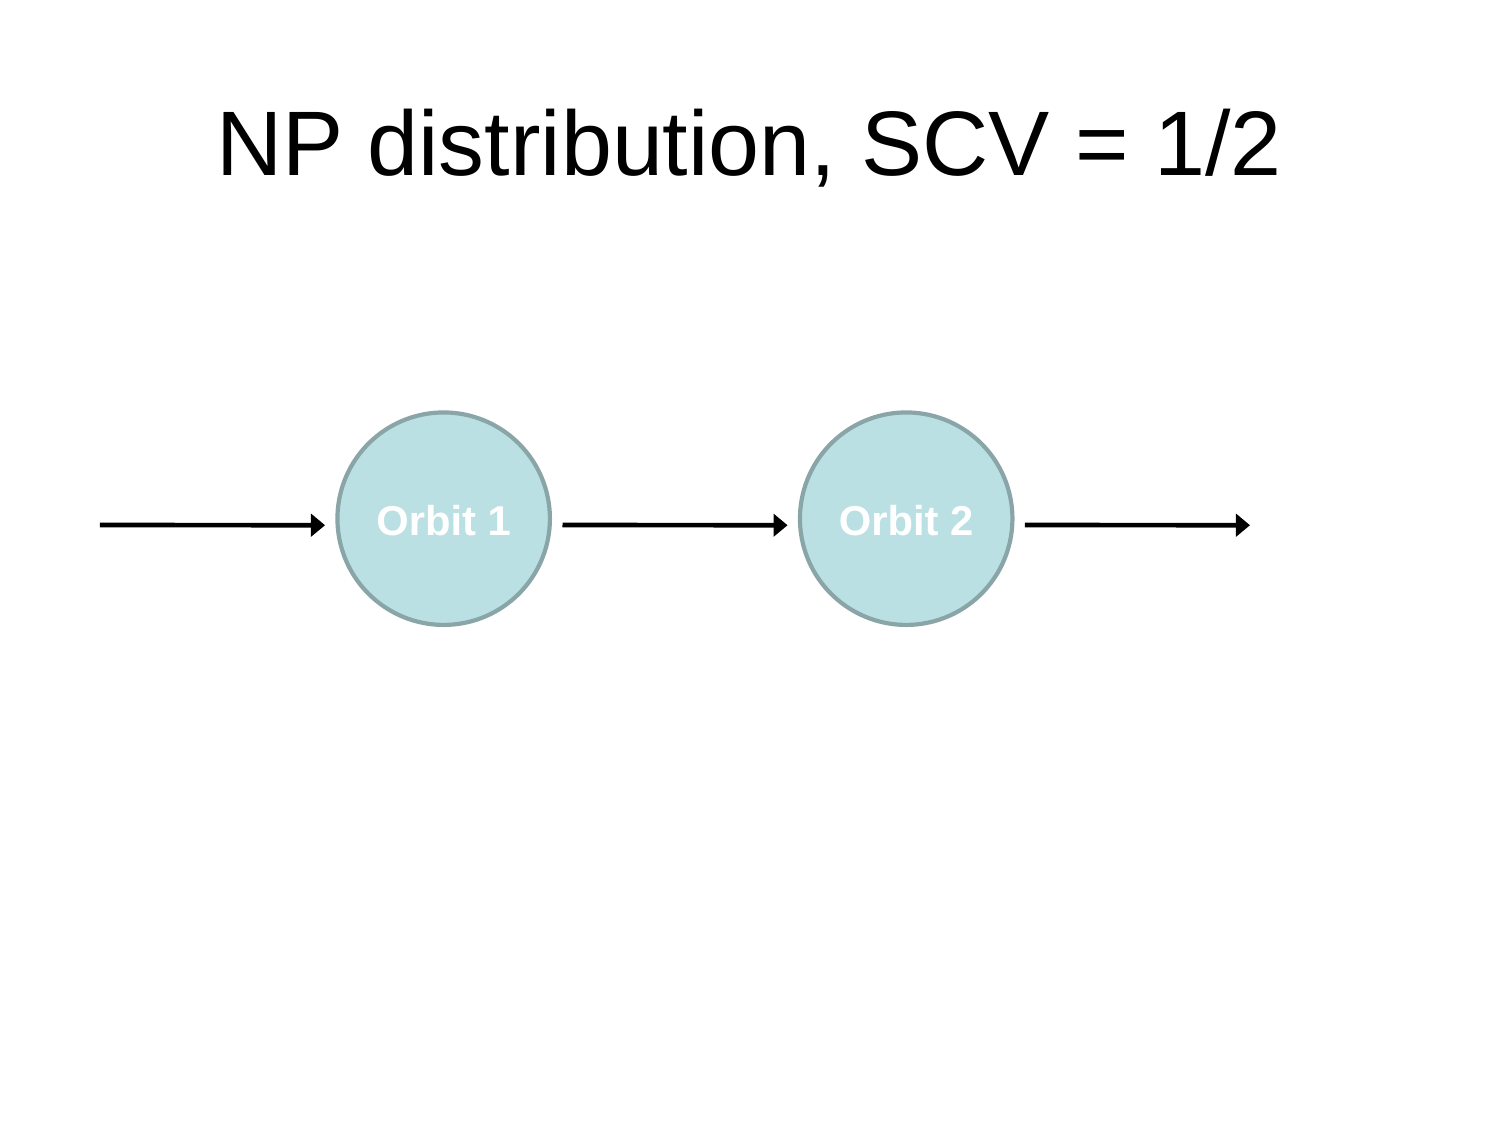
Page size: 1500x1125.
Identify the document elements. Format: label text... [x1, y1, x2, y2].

title NP distribution, SCV = 1/2 [74, 44, 1426, 233]
text_box Orbit 1 [335, 410, 553, 628]
text_box Orbit 2 [797, 410, 1015, 628]
